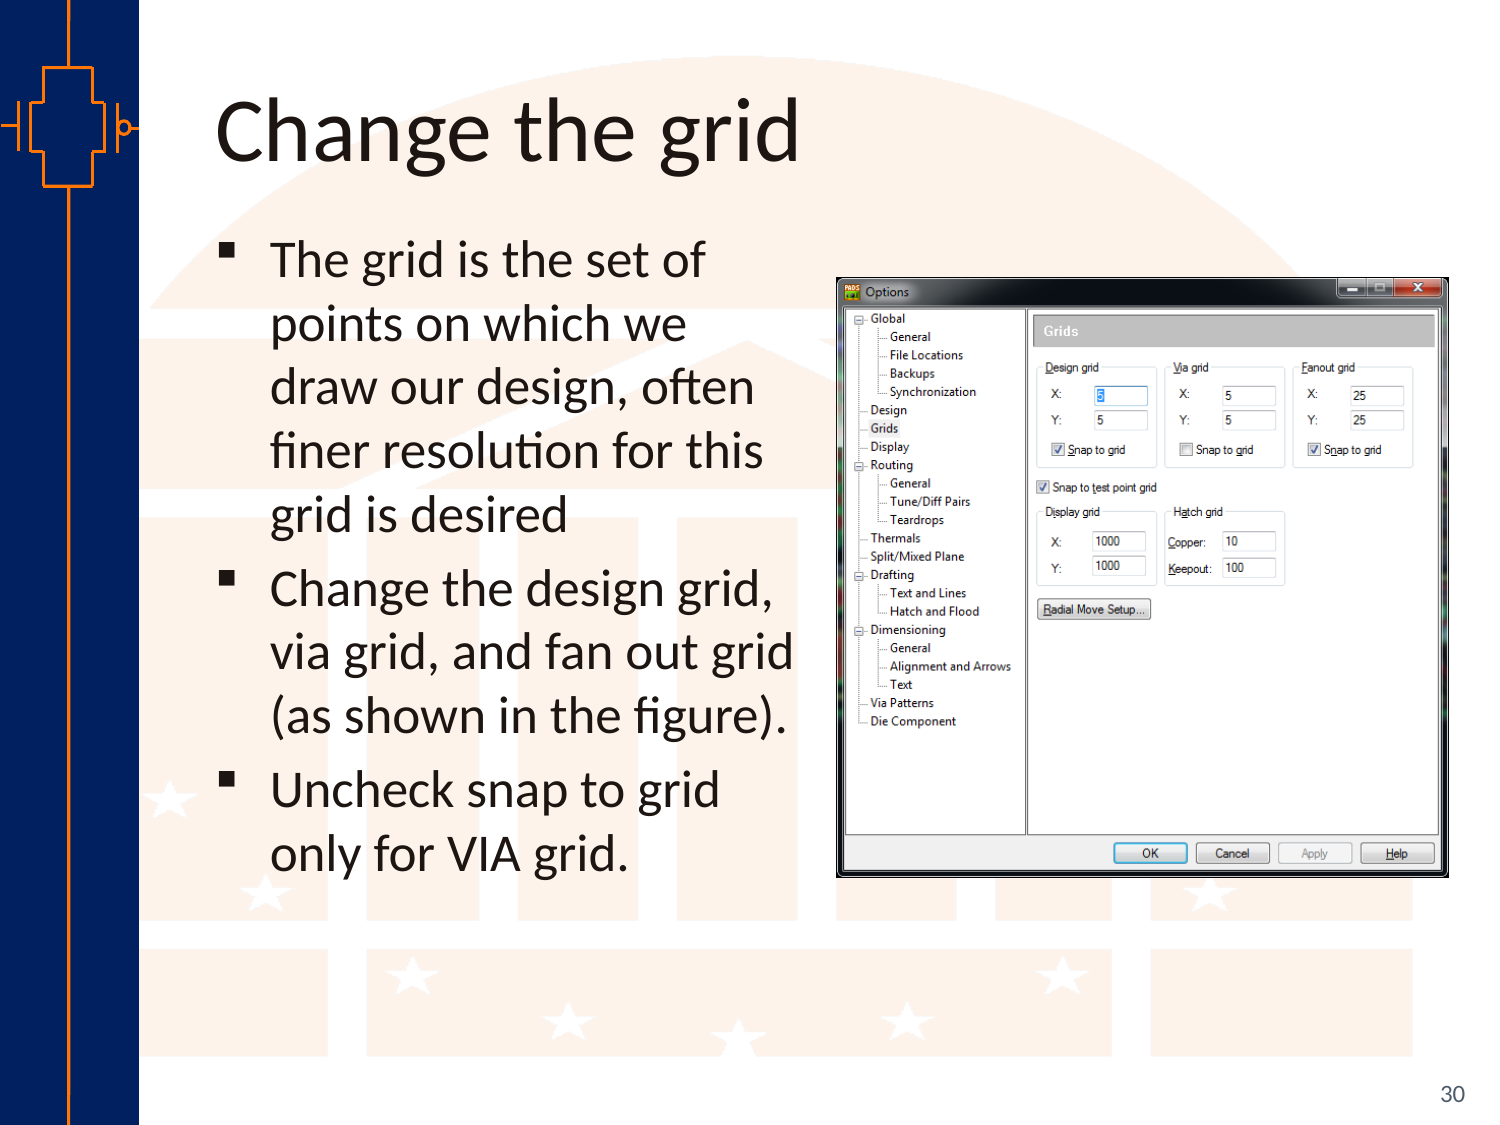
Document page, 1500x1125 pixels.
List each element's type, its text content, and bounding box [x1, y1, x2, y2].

slide_number 30 [1425, 1062, 1488, 1123]
list The grid is the set of points on which we draw our design, often finer resolution for this grid is desired Change the design grid, via grid, and fan out grid (as shown in the figure). Uncheck snap to grid only for VIA grid. [199, 217, 812, 938]
title Change the grid [200, 0, 1388, 188]
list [836, 277, 1450, 878]
